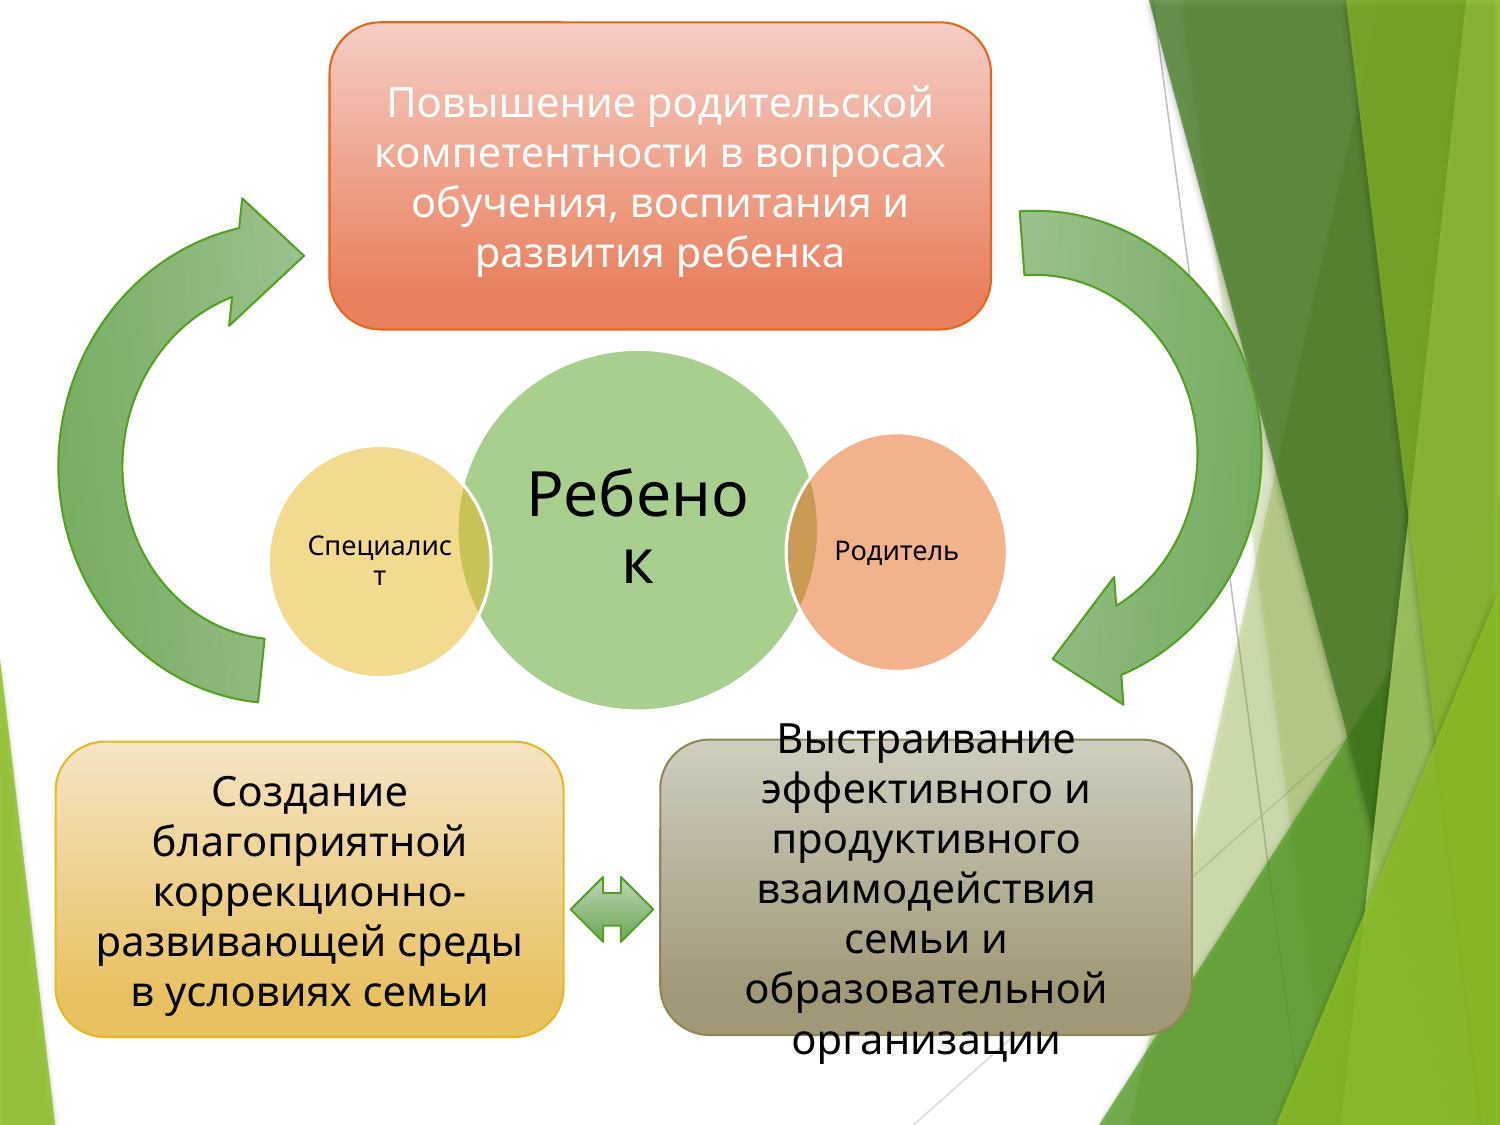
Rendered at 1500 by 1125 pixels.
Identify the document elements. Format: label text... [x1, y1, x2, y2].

text_box [240, 197, 250, 204]
text_box [569, 875, 655, 943]
text_box [1156, 247, 1263, 658]
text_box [123, 205, 1153, 859]
text_box Повышение родительской компетентности в вопросах обучения, воспитания и развития ребенка [328, 21, 993, 204]
text_box [57, 300, 118, 631]
text_box Создание благоприятной коррекционно-развивающей среды в условиях семьи [54, 740, 565, 1039]
text_box Выстраивание эффективного и продуктивного взаимодействия семьи и образовательной организации [659, 740, 1193, 1037]
